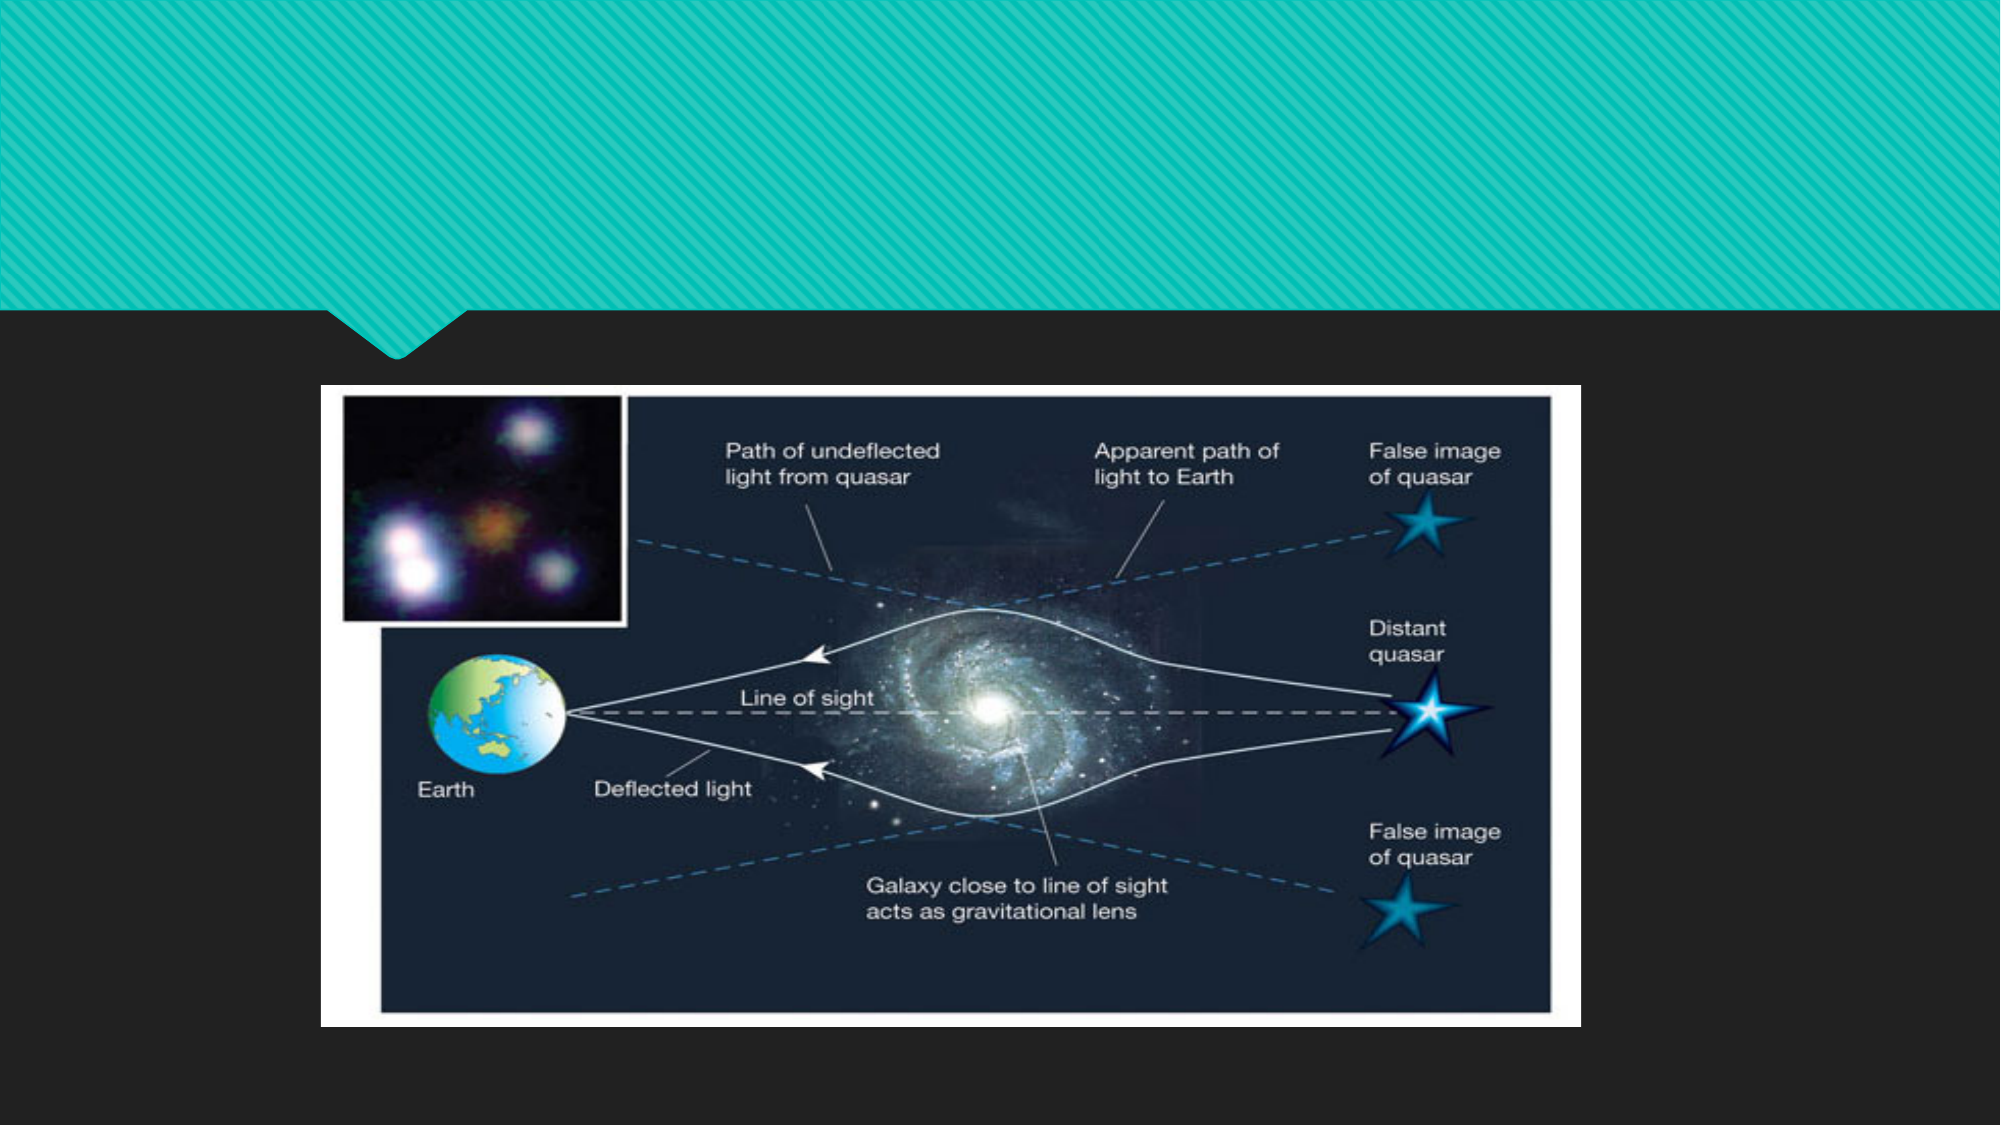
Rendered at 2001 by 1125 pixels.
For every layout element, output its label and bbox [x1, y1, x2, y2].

picture [320, 385, 1582, 1028]
